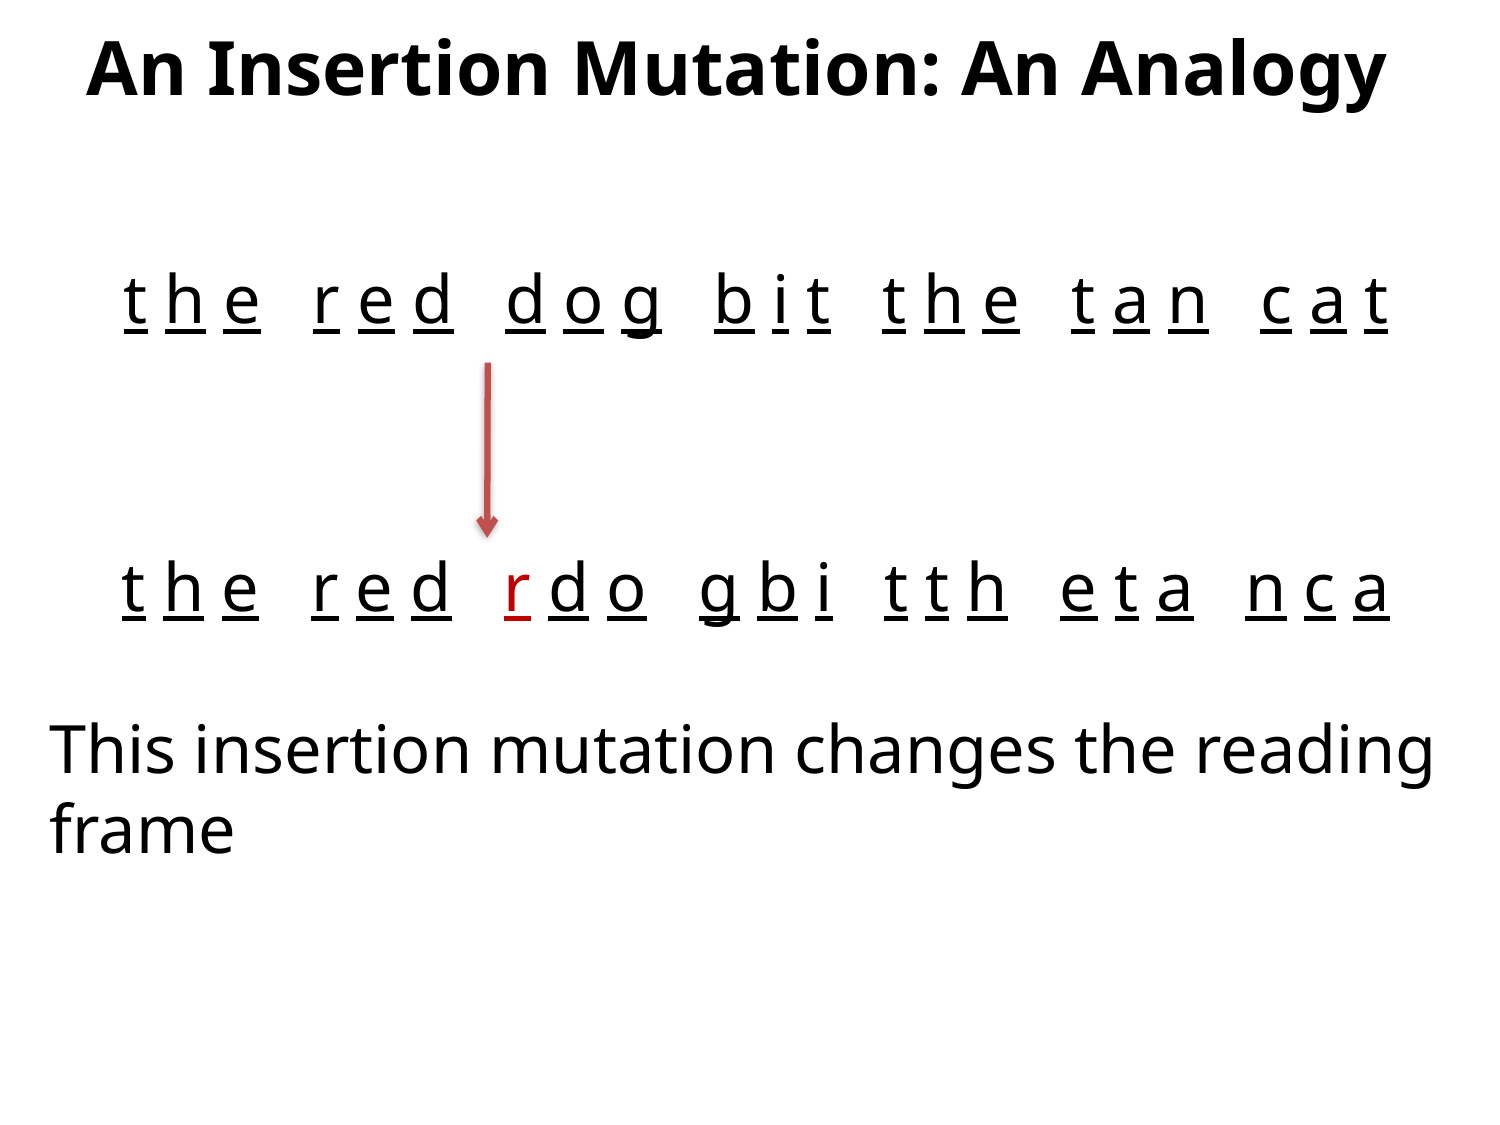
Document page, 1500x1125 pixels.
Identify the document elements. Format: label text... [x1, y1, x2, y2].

text_box t h e r e d d o g b i t t h e t a n c a t [108, 249, 1404, 345]
text_box t h e r e d r d o g b i t t h e t a n c a [107, 537, 1406, 633]
text_box This insertion mutation changes the reading frame [34, 699, 1471, 875]
title An Insertion Mutation: An Analogy [0, 0, 1476, 131]
